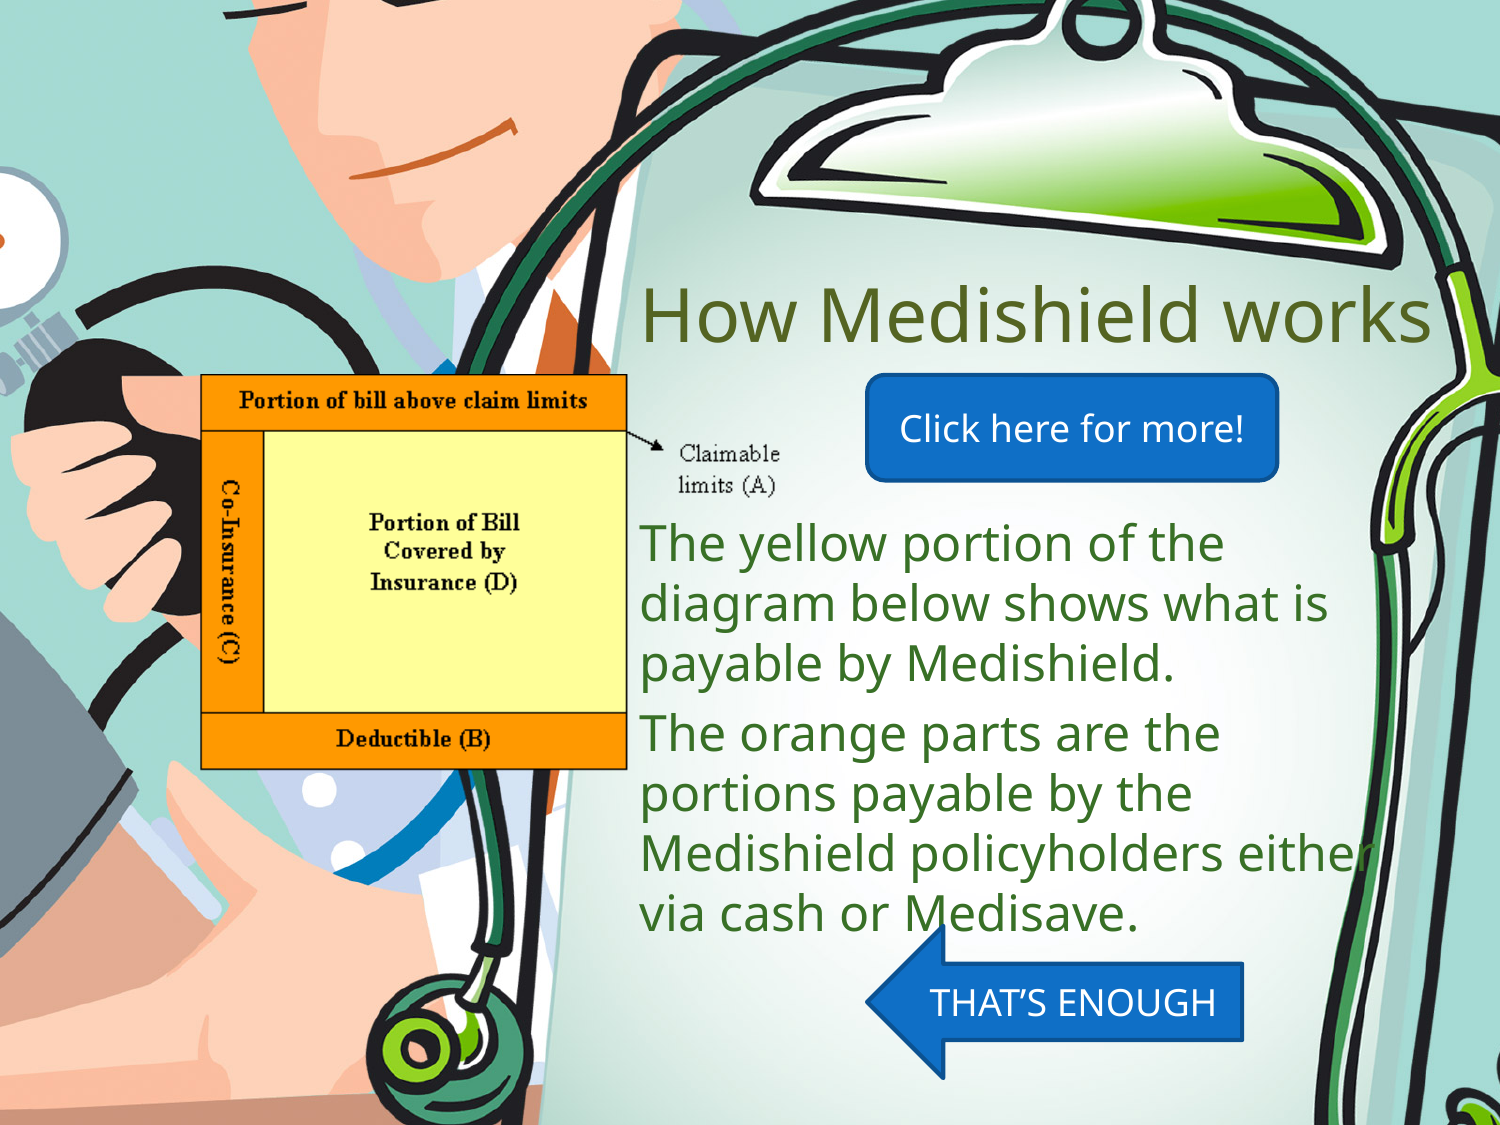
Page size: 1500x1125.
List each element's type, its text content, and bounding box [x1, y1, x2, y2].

picture [0, 0, 1500, 1125]
text_box THAT’S ENOUGH [865, 923, 1245, 1081]
title How Medishield works [624, 274, 1500, 351]
text_box Click here for more! [865, 372, 1280, 483]
list The yellow portion of the diagram below shows what is payable by Medishield. The orange parts are the portions payable by the Medishield policyholders either via cash or Medisave. [624, 503, 1438, 1038]
